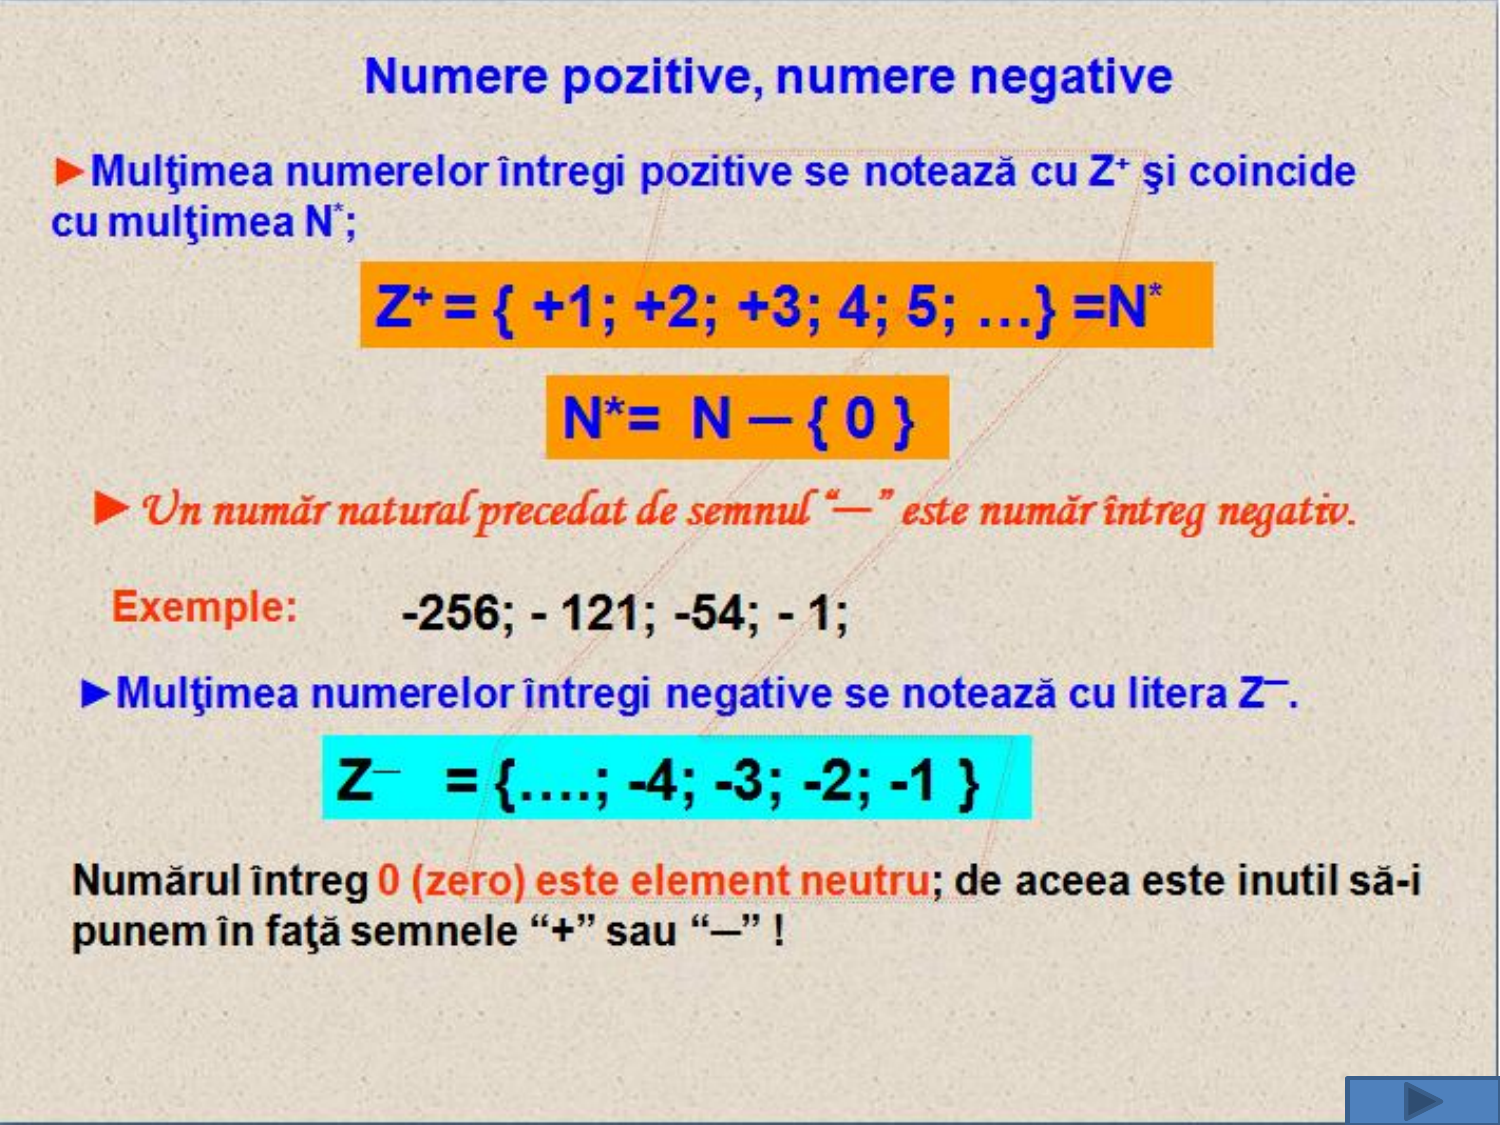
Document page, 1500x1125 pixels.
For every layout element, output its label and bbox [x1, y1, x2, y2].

picture [0, 0, 1500, 1125]
text_box [1345, 1076, 1500, 1125]
